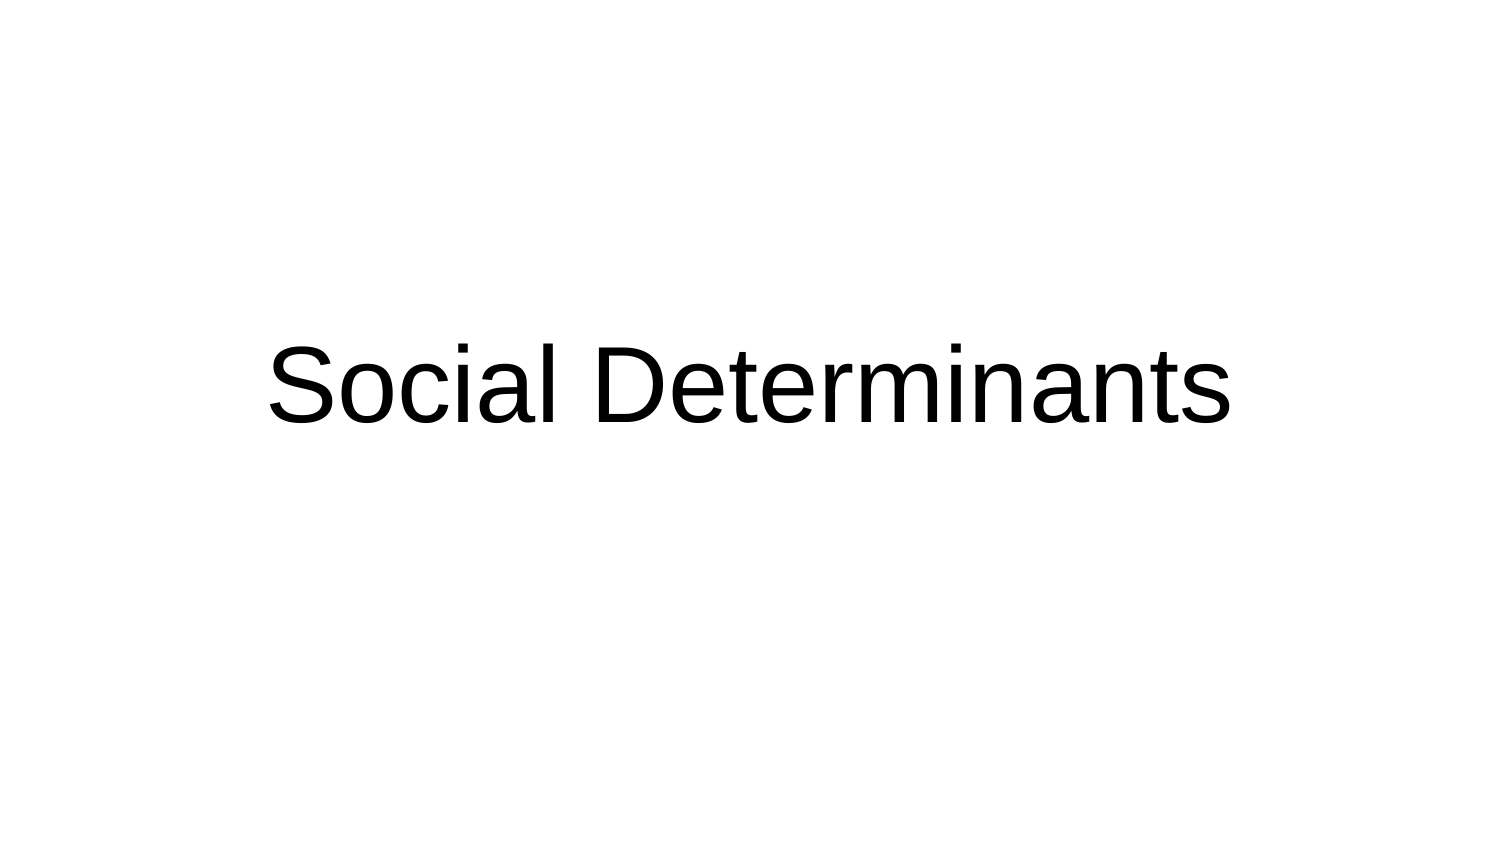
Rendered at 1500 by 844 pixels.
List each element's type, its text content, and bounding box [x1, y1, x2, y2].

title Social Determinants [51, 122, 1449, 459]
